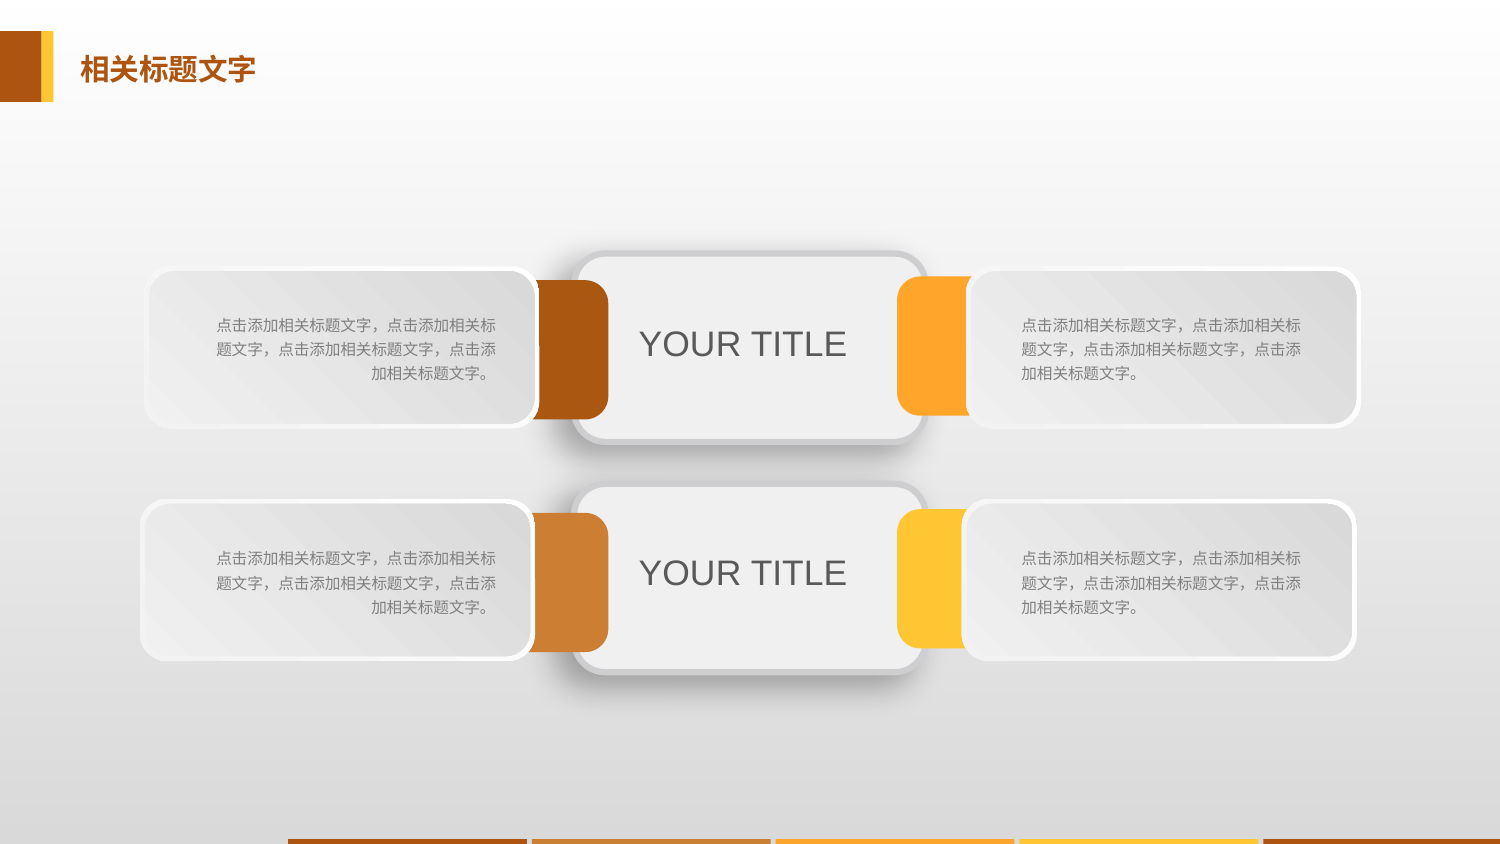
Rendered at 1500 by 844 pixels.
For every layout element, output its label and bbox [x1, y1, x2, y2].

text_box [0, 30, 1500, 844]
